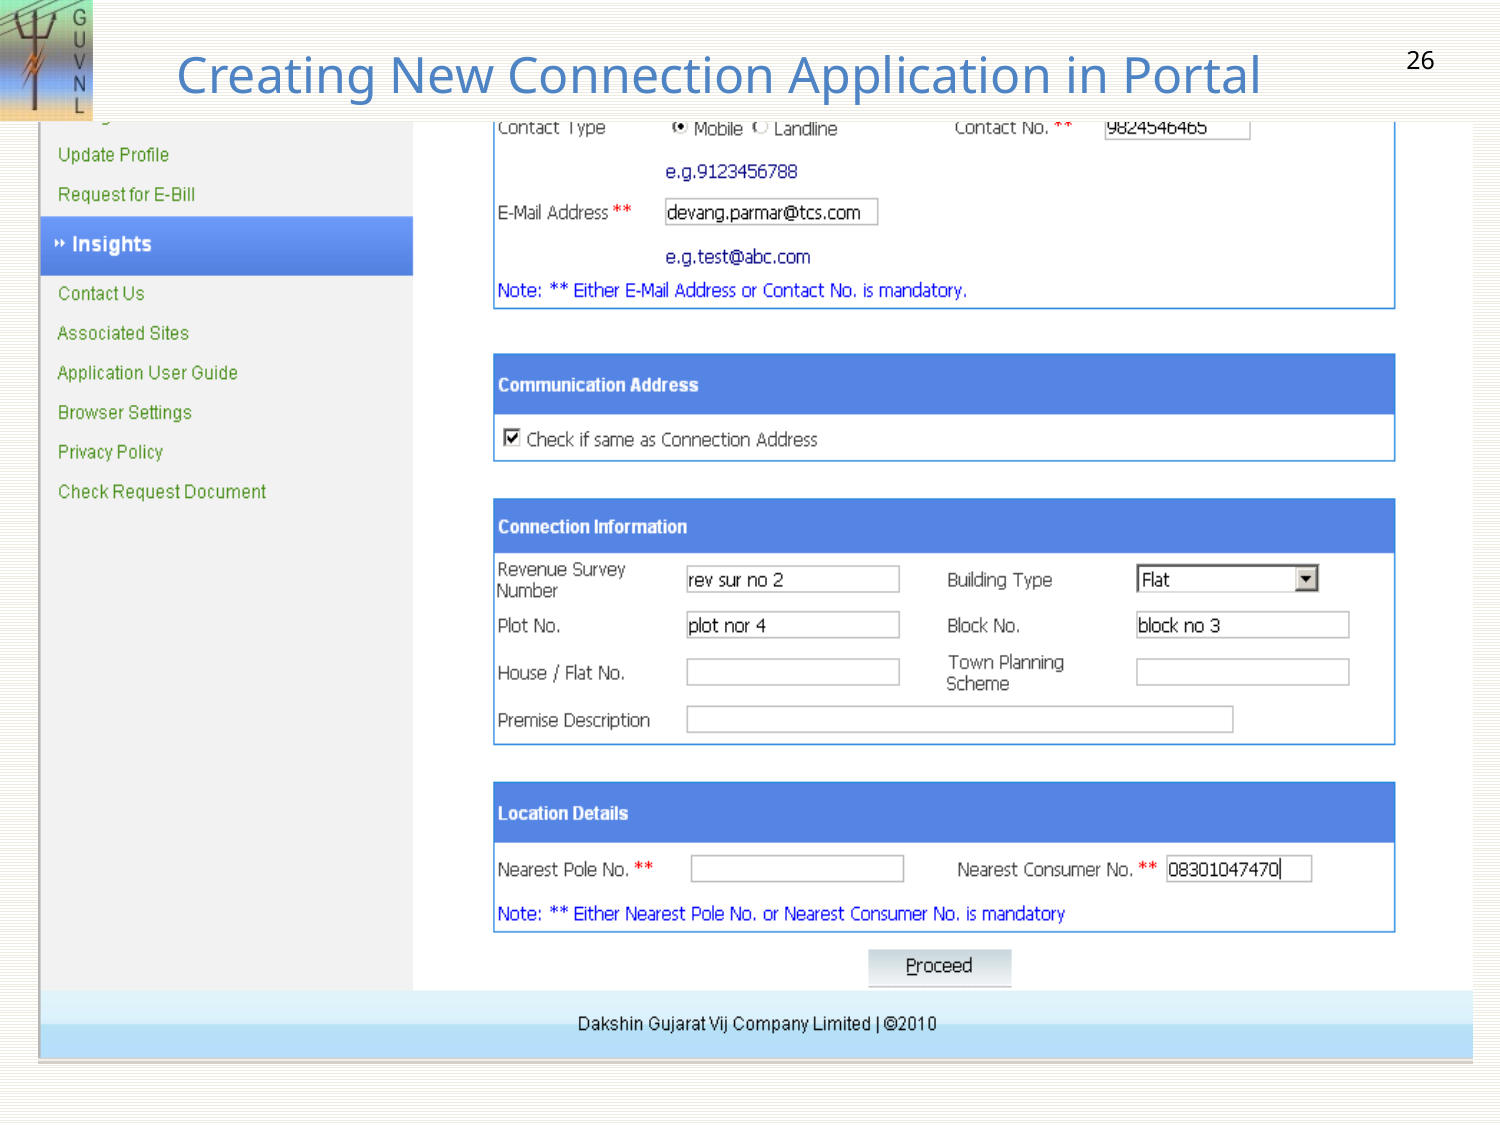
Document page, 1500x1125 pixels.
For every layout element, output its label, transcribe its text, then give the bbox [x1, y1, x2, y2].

picture [0, 0, 93, 121]
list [38, 122, 1473, 1064]
slide_number 26 [1324, 37, 1451, 116]
title Creating New Connection Application in Portal [161, 37, 1413, 112]
